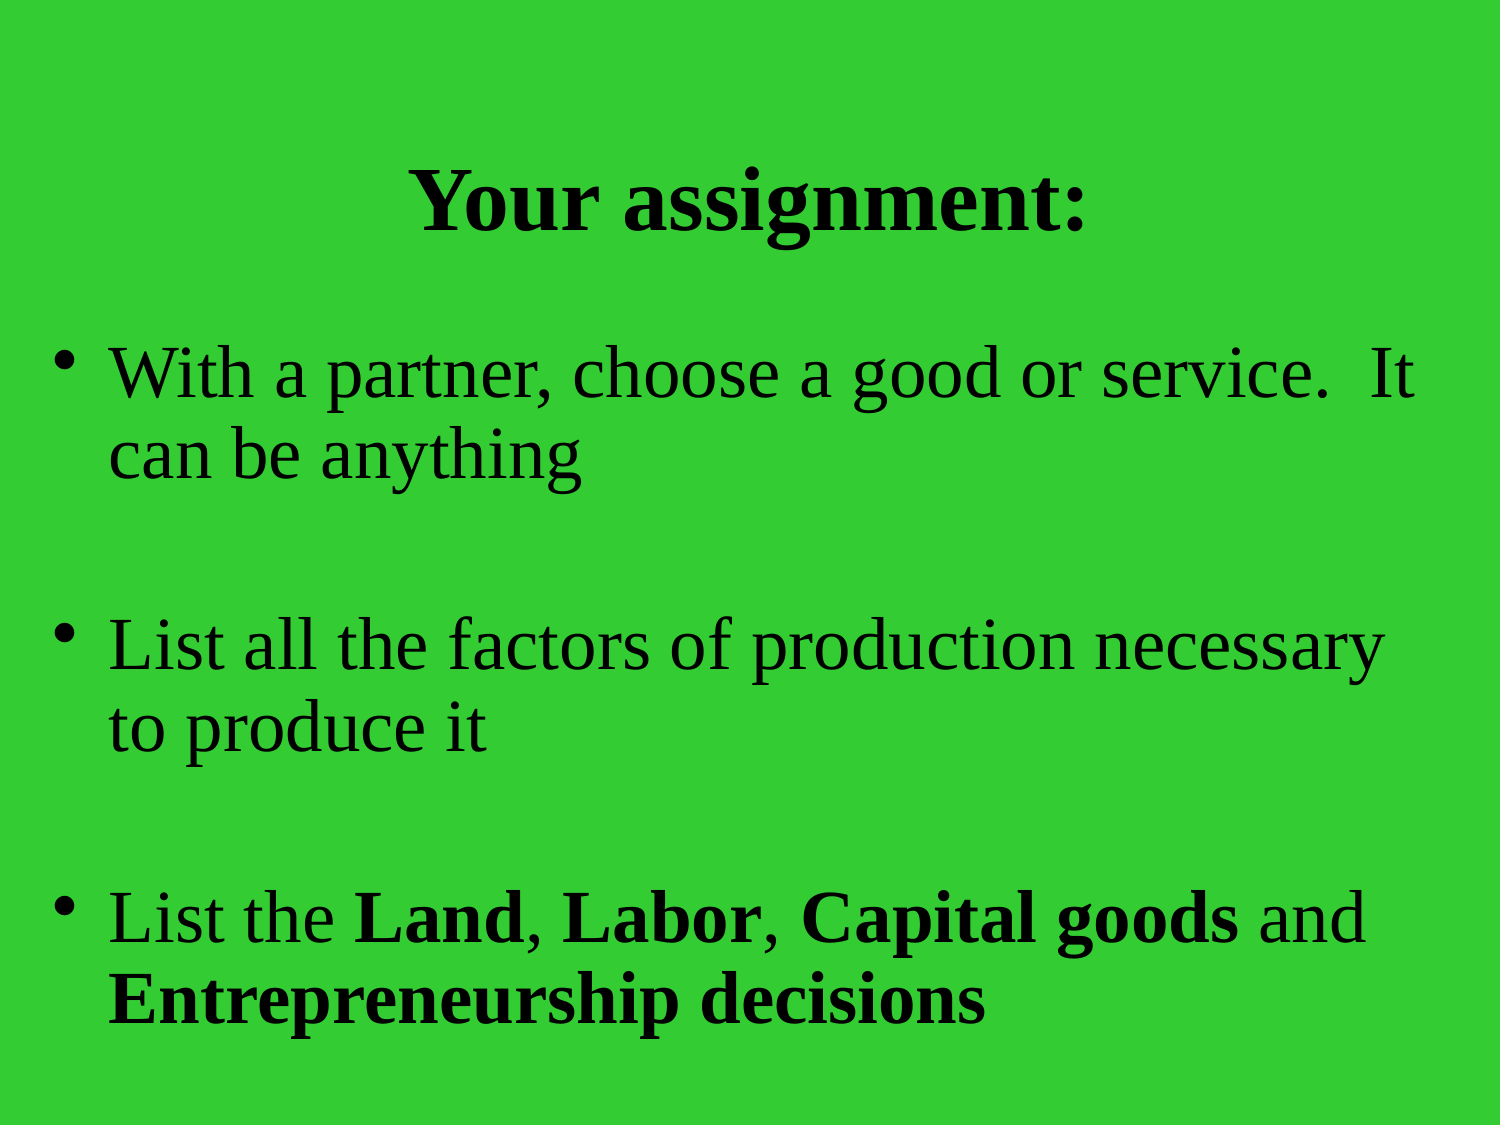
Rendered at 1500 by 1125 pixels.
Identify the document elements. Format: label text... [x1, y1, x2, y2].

list With a partner, choose a good or service. It can be anything List all the factors of production necessary to produce it List the Land, Labor, Capital goods and Entrepreneurship decisions [37, 324, 1438, 1000]
title Your assignment: [112, 99, 1388, 288]
